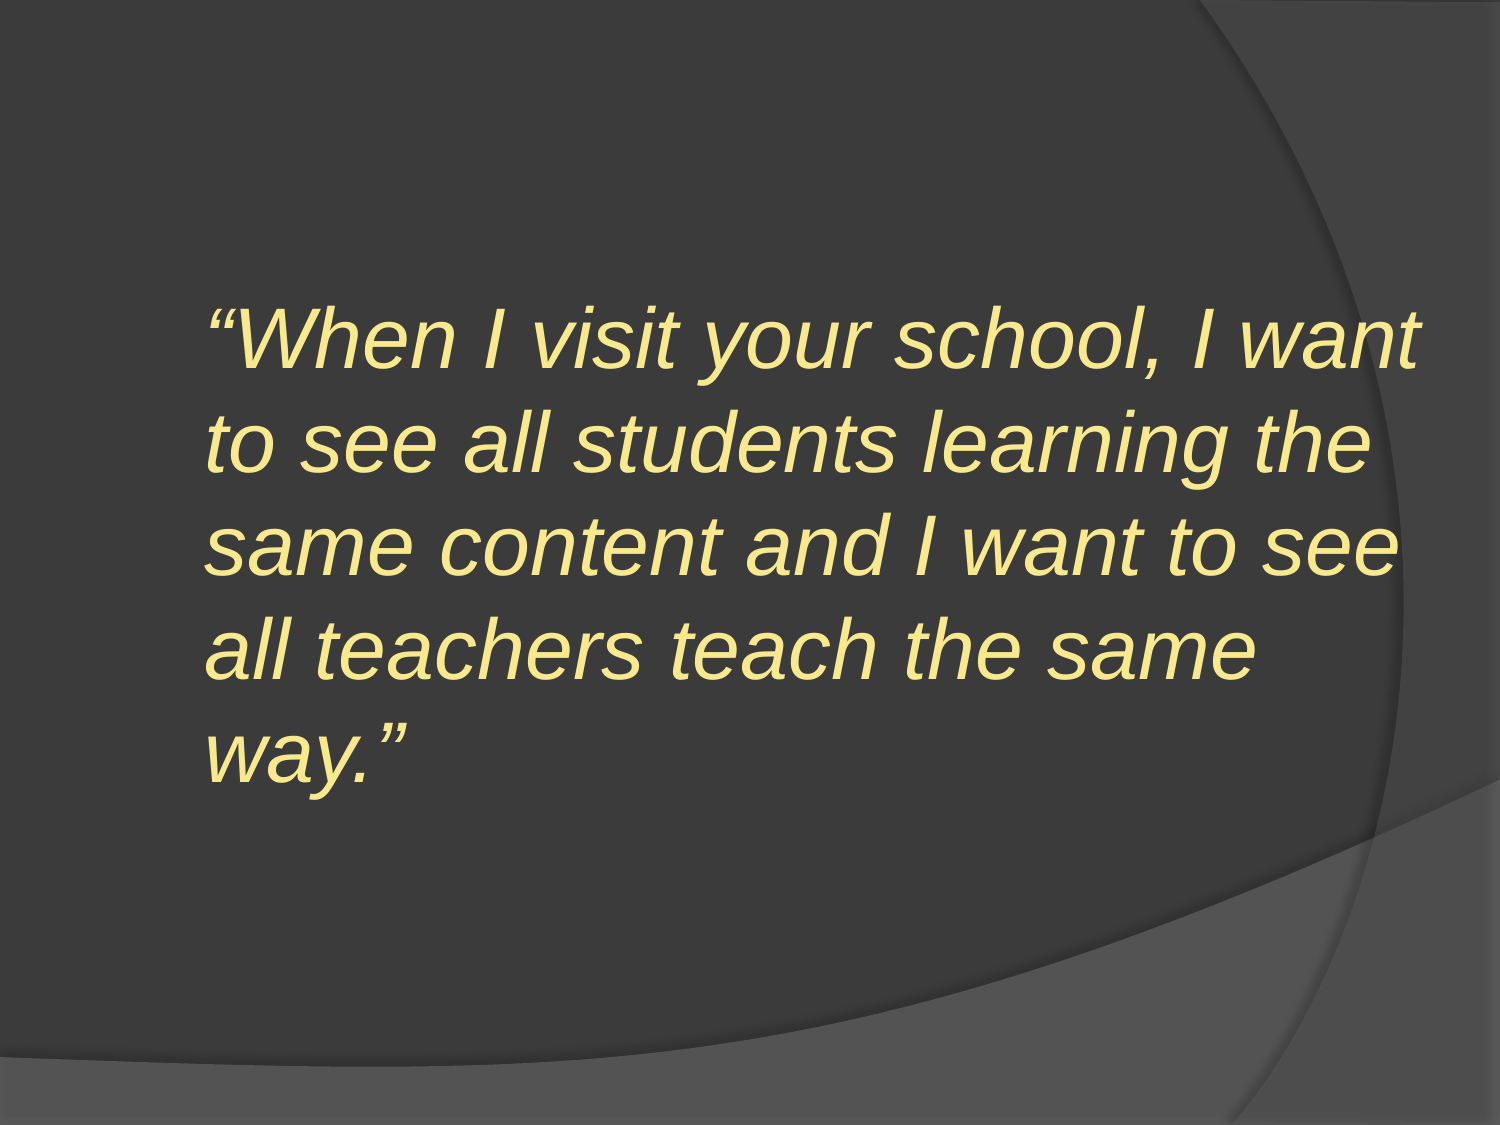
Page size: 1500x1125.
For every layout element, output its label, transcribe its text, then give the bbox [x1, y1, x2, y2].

list “When I visit your school, I want to see all students learning the same content and I want to see all teachers teach the same way.” [125, 187, 1450, 813]
